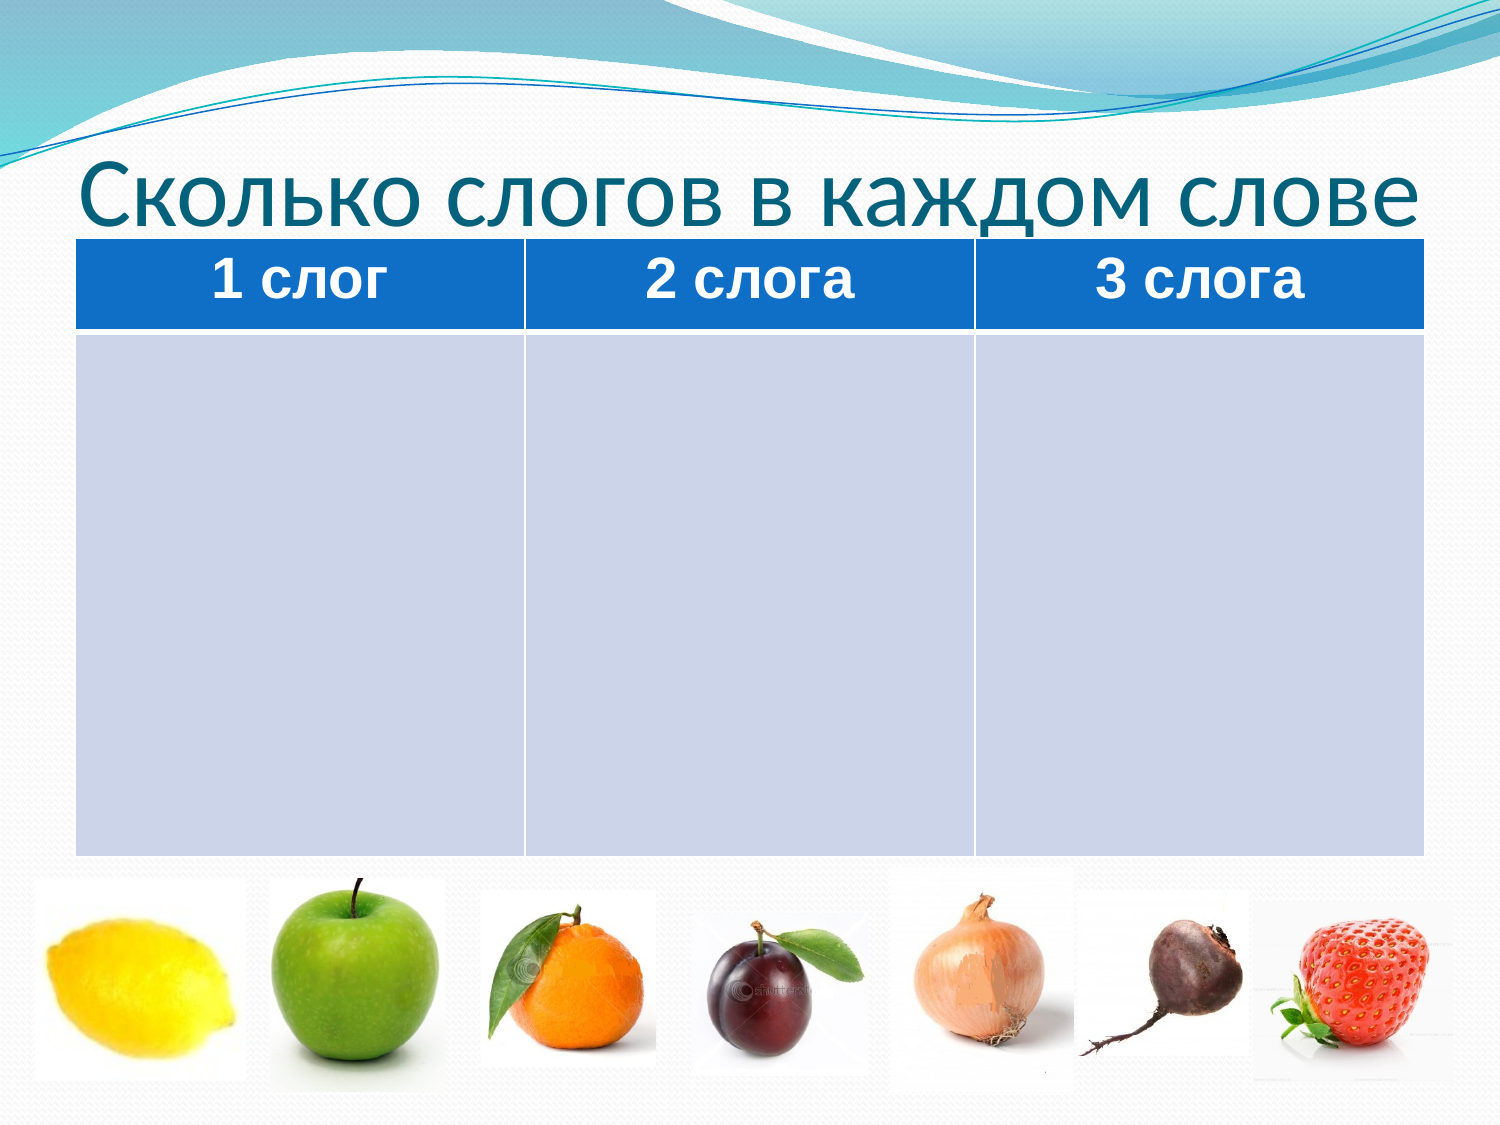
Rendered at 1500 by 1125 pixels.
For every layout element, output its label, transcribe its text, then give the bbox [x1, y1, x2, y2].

picture [269, 878, 446, 1093]
table_cell [526, 335, 974, 856]
table_cell [976, 335, 1424, 856]
picture [691, 913, 868, 1076]
table_header 2 слога [526, 239, 974, 329]
table_header 1 слог [76, 239, 524, 329]
picture [890, 866, 1074, 1092]
picture [34, 878, 247, 1081]
title Сколько слогов в каждом слове [75, 115, 1425, 237]
table_cell [76, 335, 524, 856]
picture [480, 890, 657, 1067]
table_header 3 слога [976, 239, 1424, 329]
picture [1077, 890, 1249, 1056]
picture [1253, 902, 1454, 1083]
